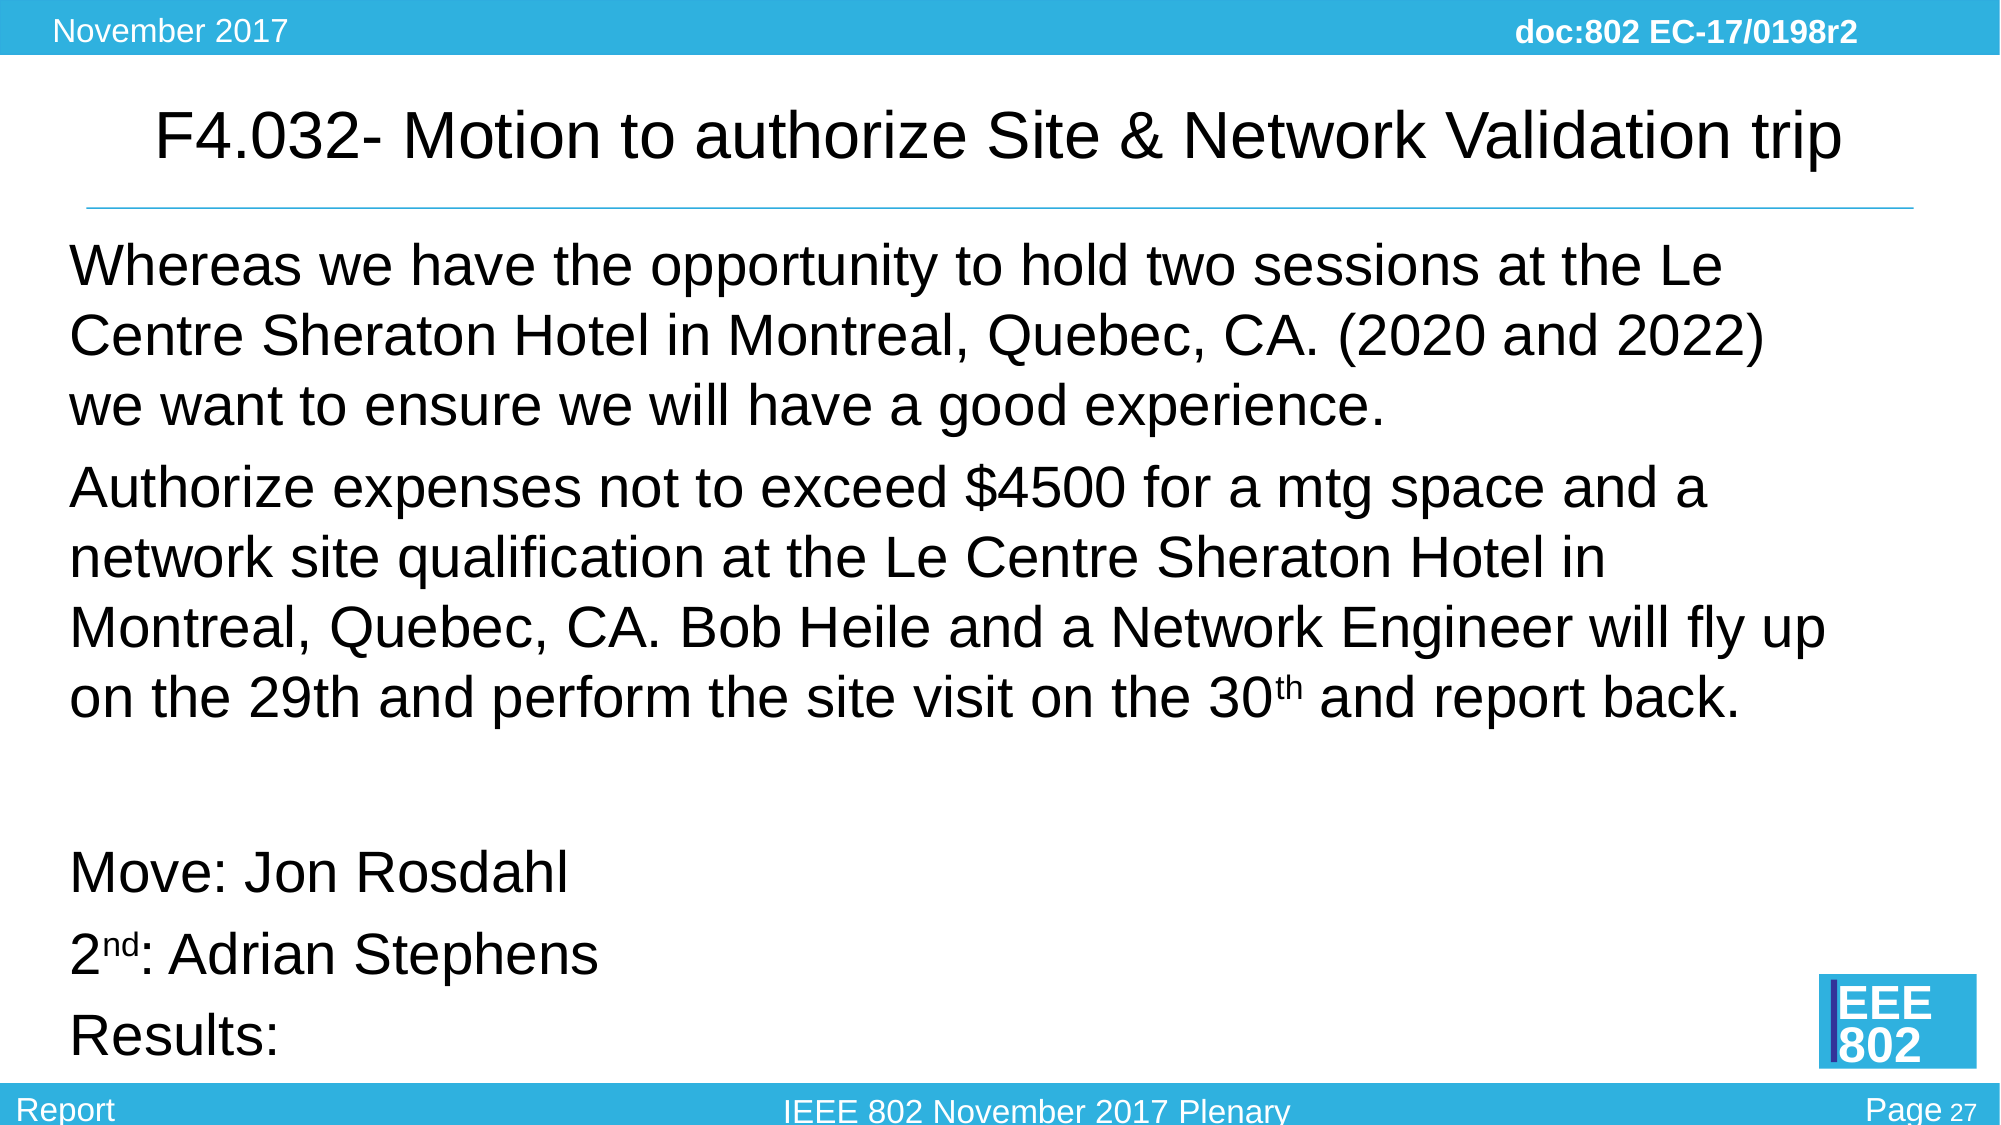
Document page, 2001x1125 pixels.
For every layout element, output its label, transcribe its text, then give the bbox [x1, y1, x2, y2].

title F4.032- Motion to authorize Site & Network Validation trip [99, 66, 1900, 197]
list Whereas we have the opportunity to hold two sessions at the Le Centre Sheraton Hotel in Montreal, Quebec, CA. (2020 and 2022) we want to ensure we will have a good experience. Authorize expenses not to exceed $4500 for a mtg space and a network site qualification at the Le Centre Sheraton Hotel in Montreal, Quebec, CA. Bob Heile and a Network Engineer will fly up on the 29th and perform the site visit on the 30th and report back. Move: Jon Rosdahl 2nd: Adrian Stephens Results: [54, 220, 1855, 1063]
